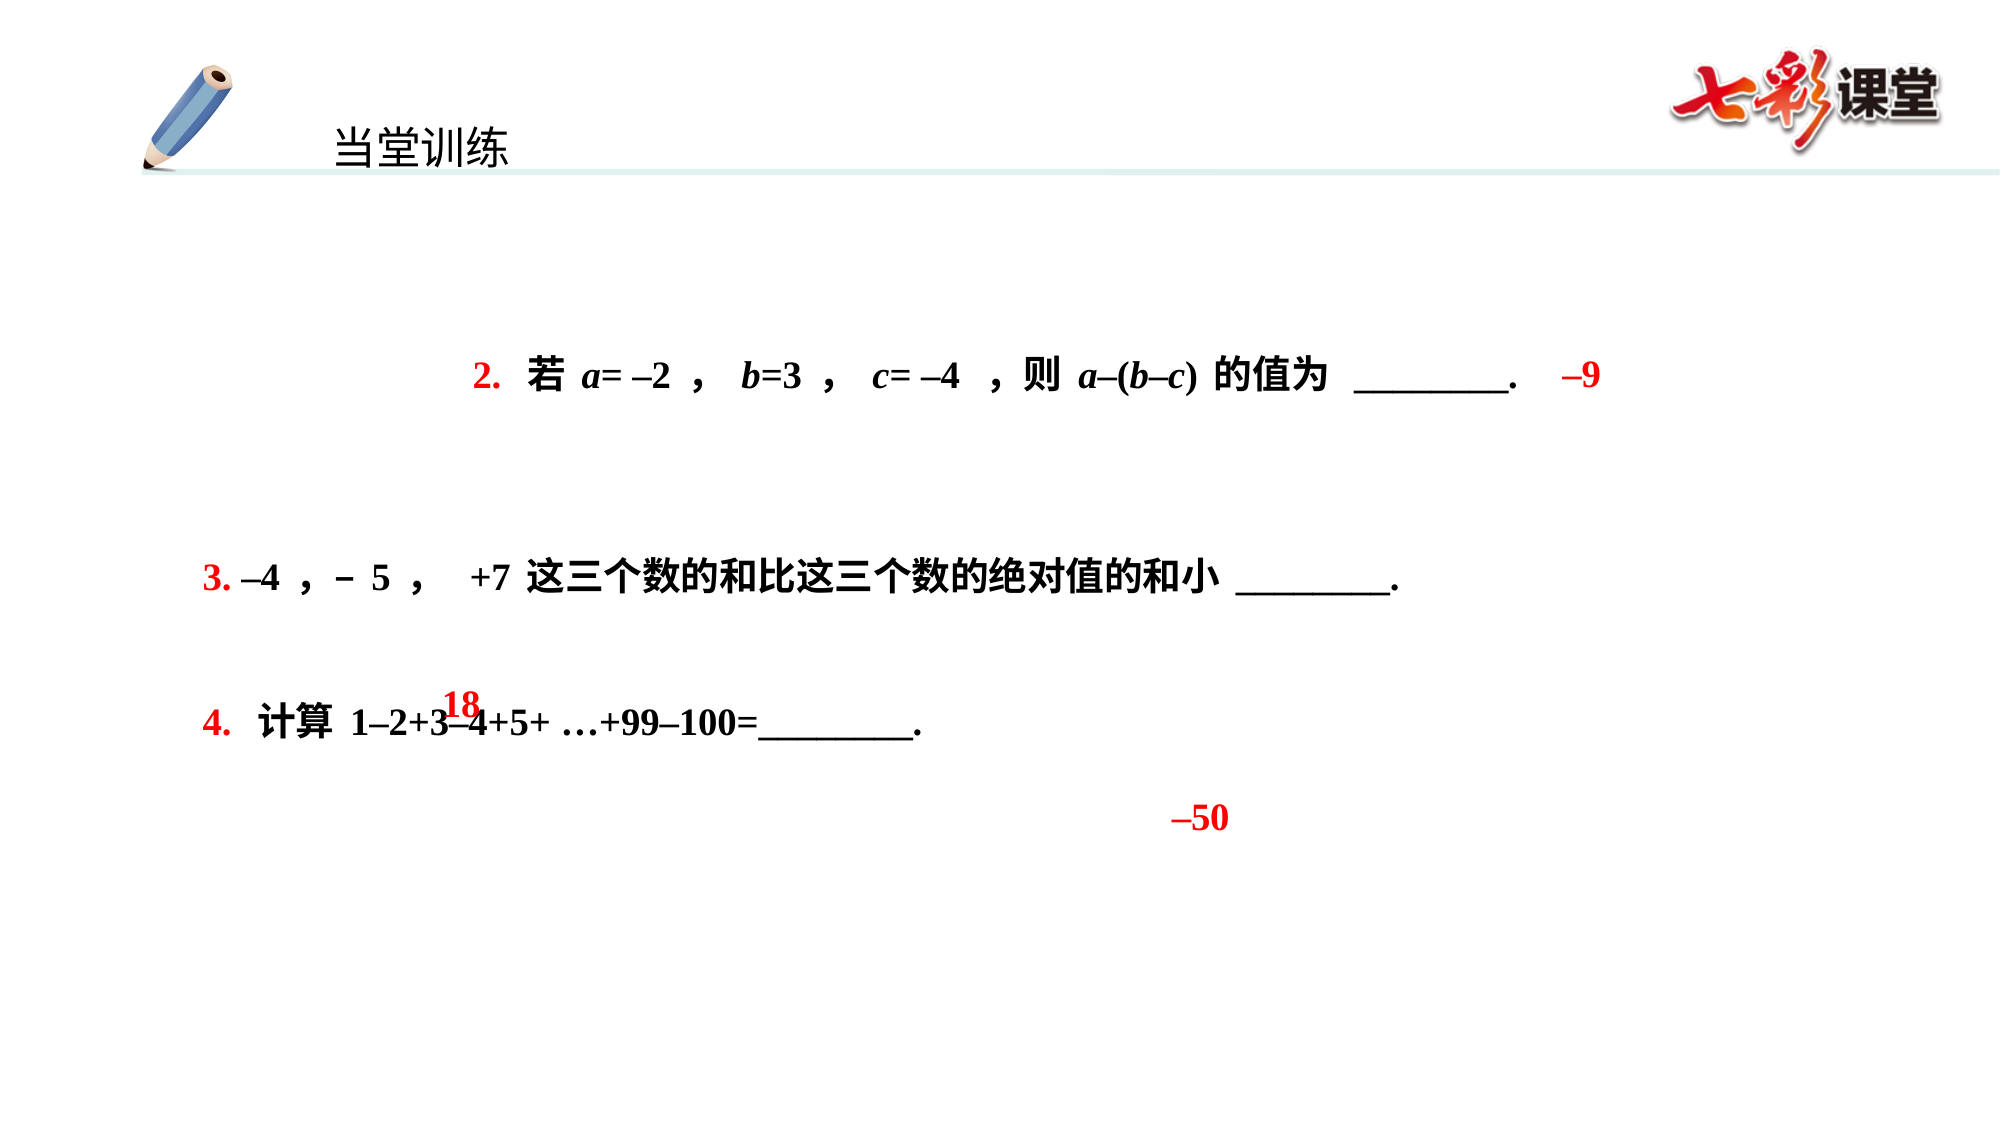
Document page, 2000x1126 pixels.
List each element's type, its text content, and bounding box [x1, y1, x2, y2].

text_box 2. 若a= –2，b=3，c= –4 ，则a–(b–c)的值为 ________. [452, 295, 1539, 407]
picture [1666, 42, 1948, 157]
text_box –50 [1151, 737, 1313, 849]
text_box –9 [1542, 293, 1622, 405]
text_box 18 [421, 624, 531, 736]
text_box 3. –4，–5， +7这三个数的和比这三个数的绝对值的和小________. 4. 计算1–2+3–4+5+ …+99–100=________. [182, 396, 1795, 754]
picture [133, 42, 242, 195]
